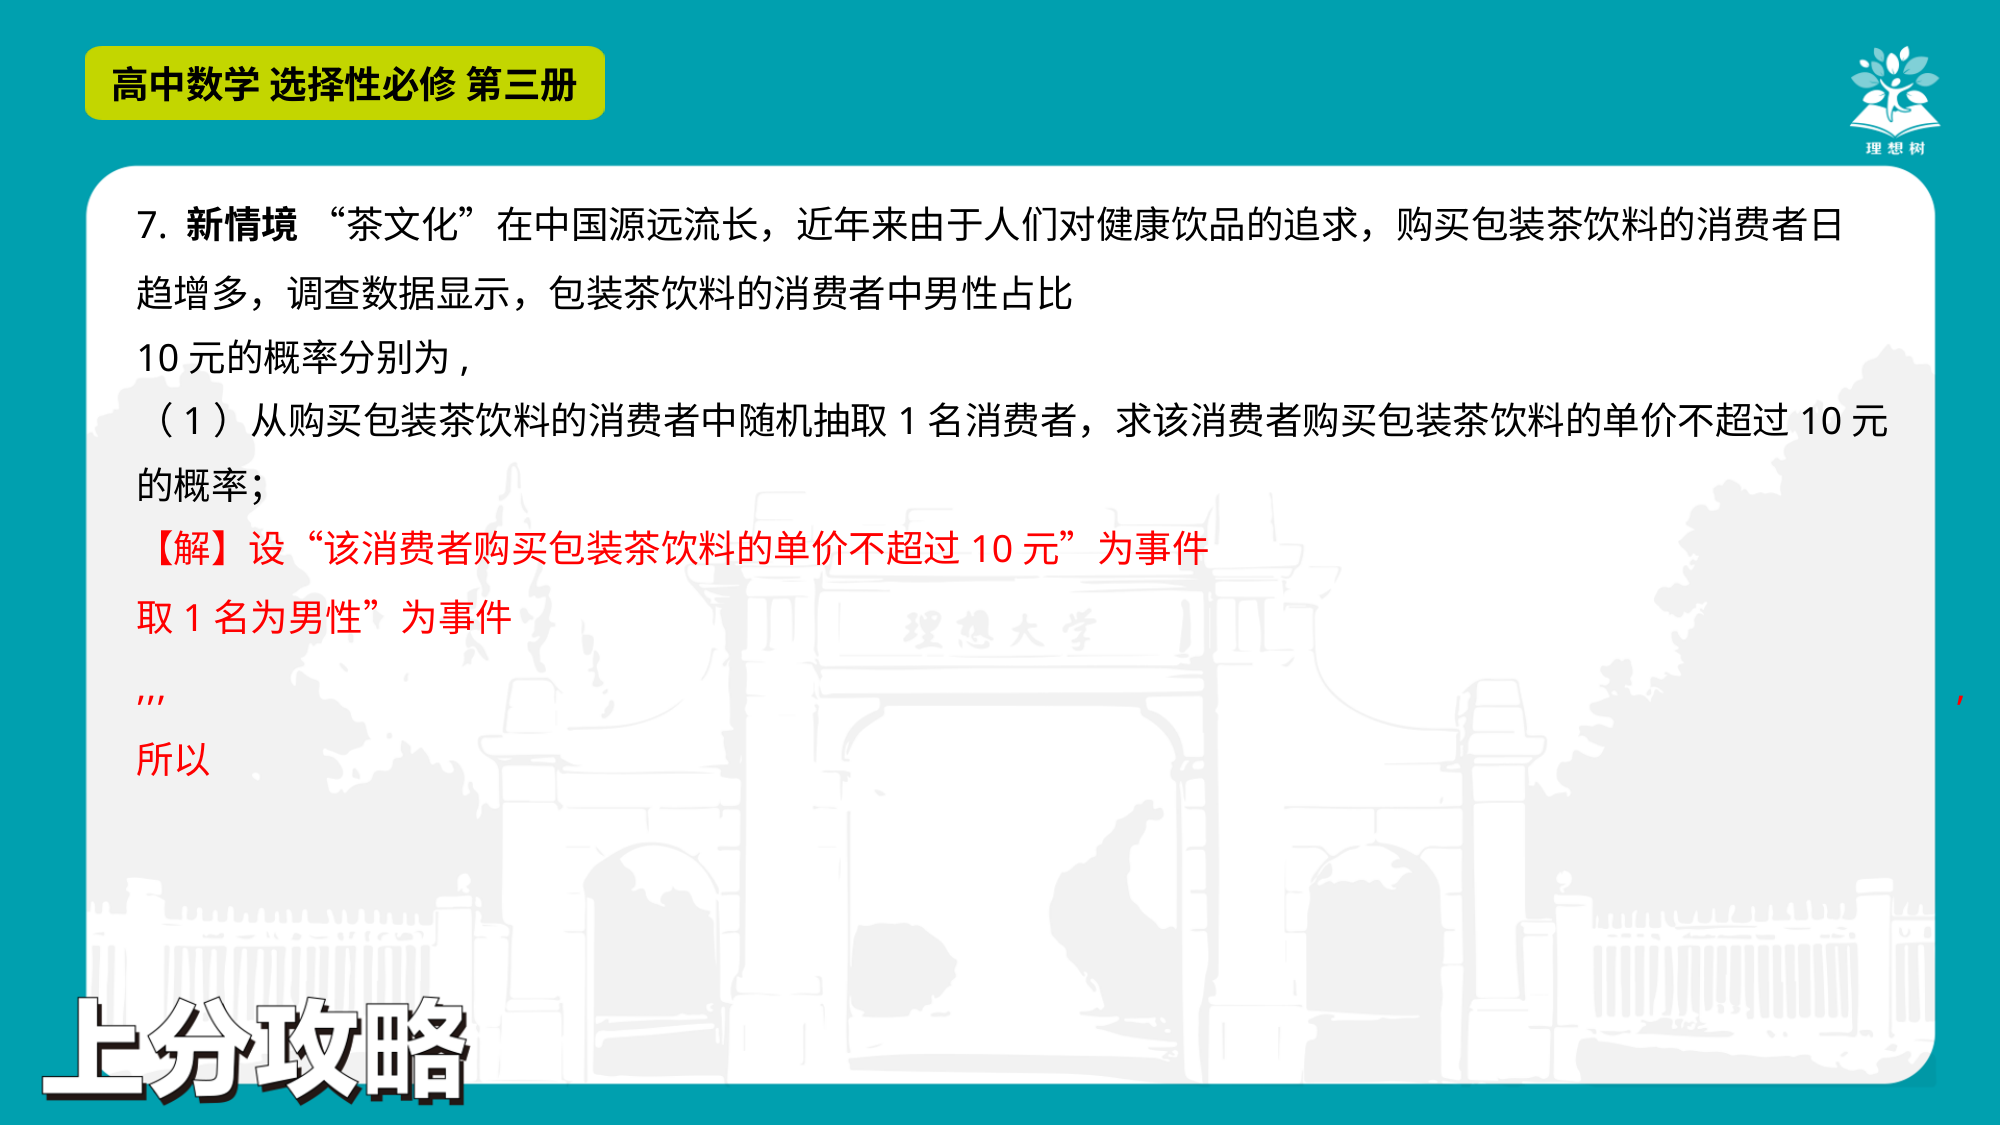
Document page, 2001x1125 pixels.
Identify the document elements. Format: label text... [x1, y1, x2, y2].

text_box （1）从购买包装茶饮料的消费者中随机抽取1名消费者，求该消费者购买包装茶饮料的单价不超过10元 的概率； [136, 373, 1865, 501]
picture [0, 0, 2000, 1125]
